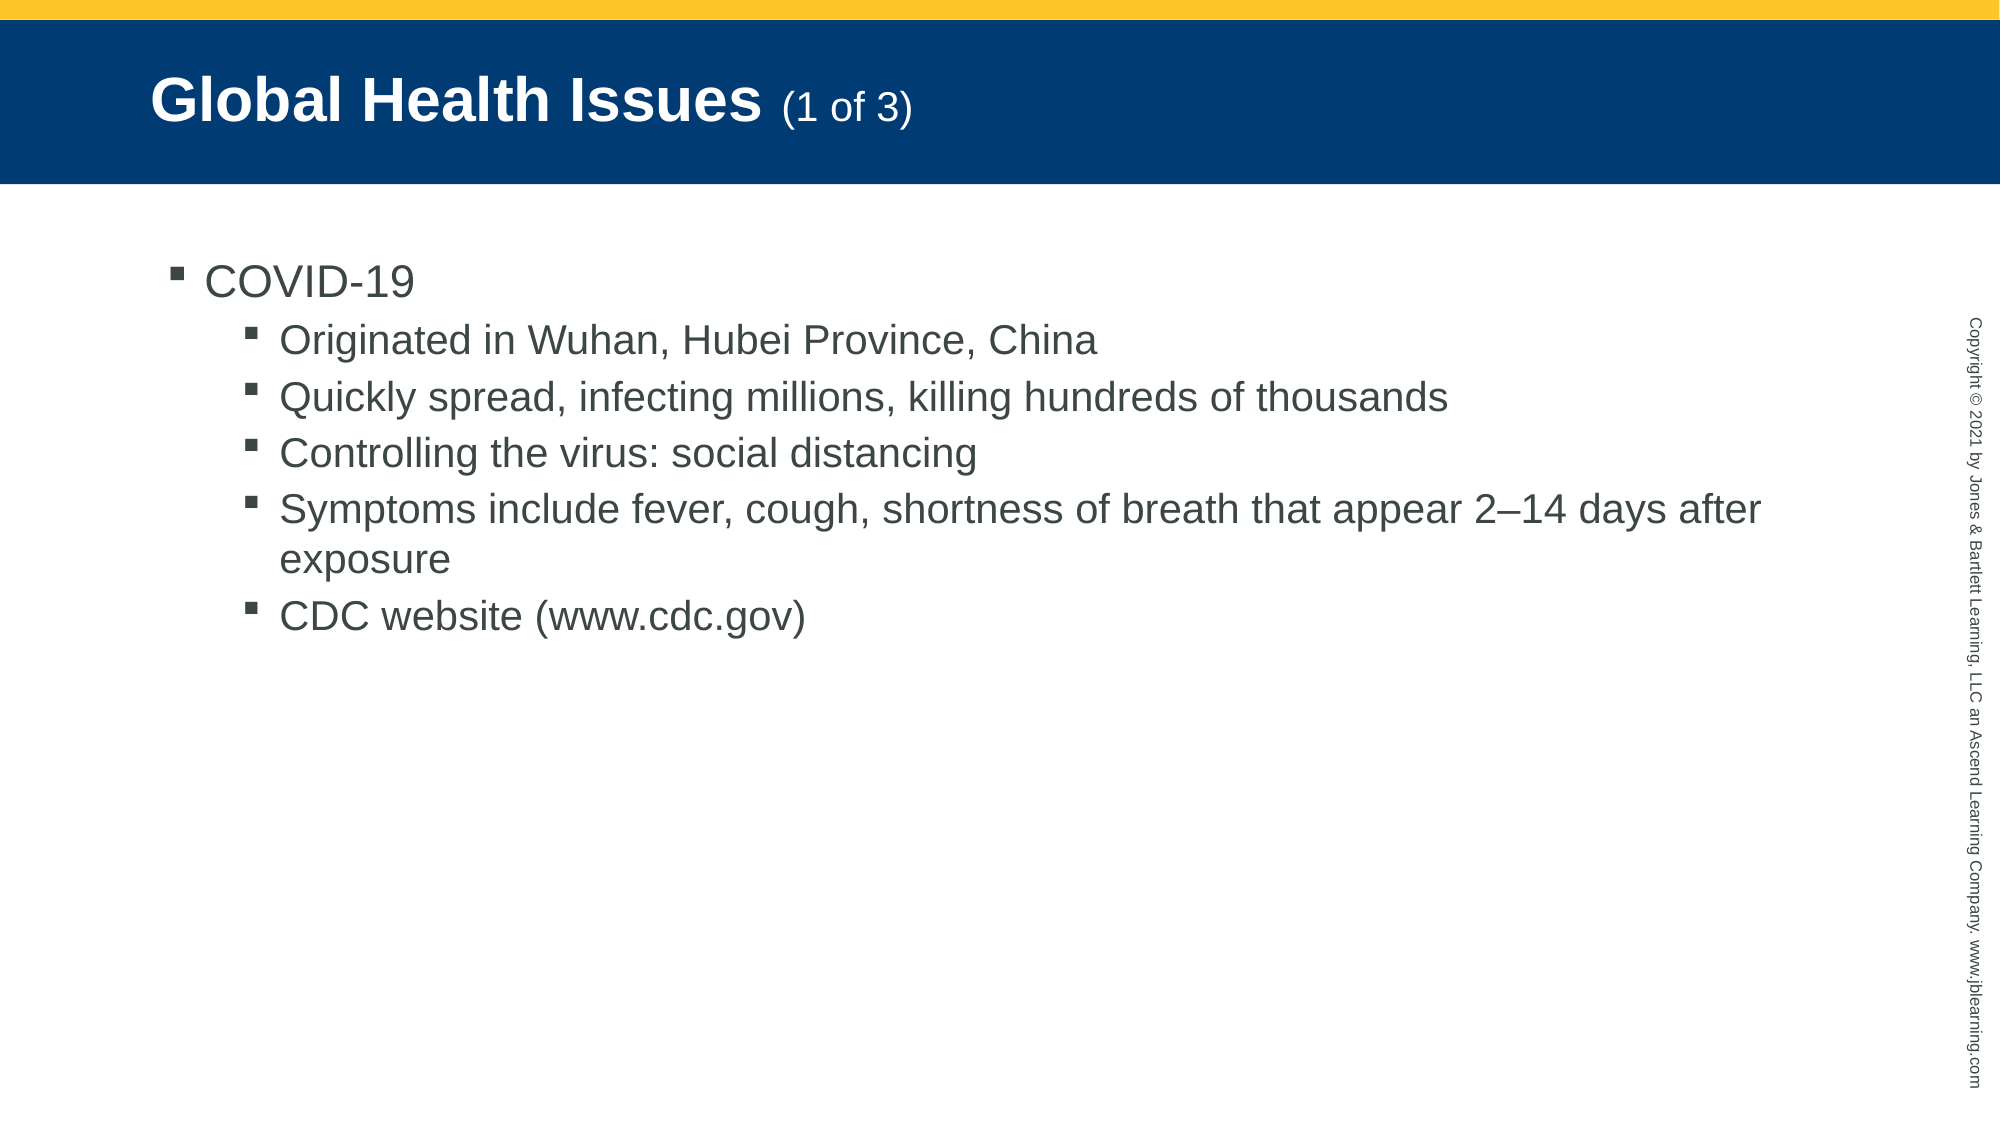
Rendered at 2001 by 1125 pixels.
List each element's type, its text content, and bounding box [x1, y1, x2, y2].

title Global Health Issues (1 of 3) [0, 19, 2000, 185]
list COVID-19 Originated in Wuhan, Hubei Province, China Quickly spread, infecting millions, killing hundreds of thousands Controlling the virus: social distancing Symptoms include fever, cough, shortness of breath that appear 2–14 days after exposure CDC website (www.cdc.gov) [151, 244, 1840, 1016]
